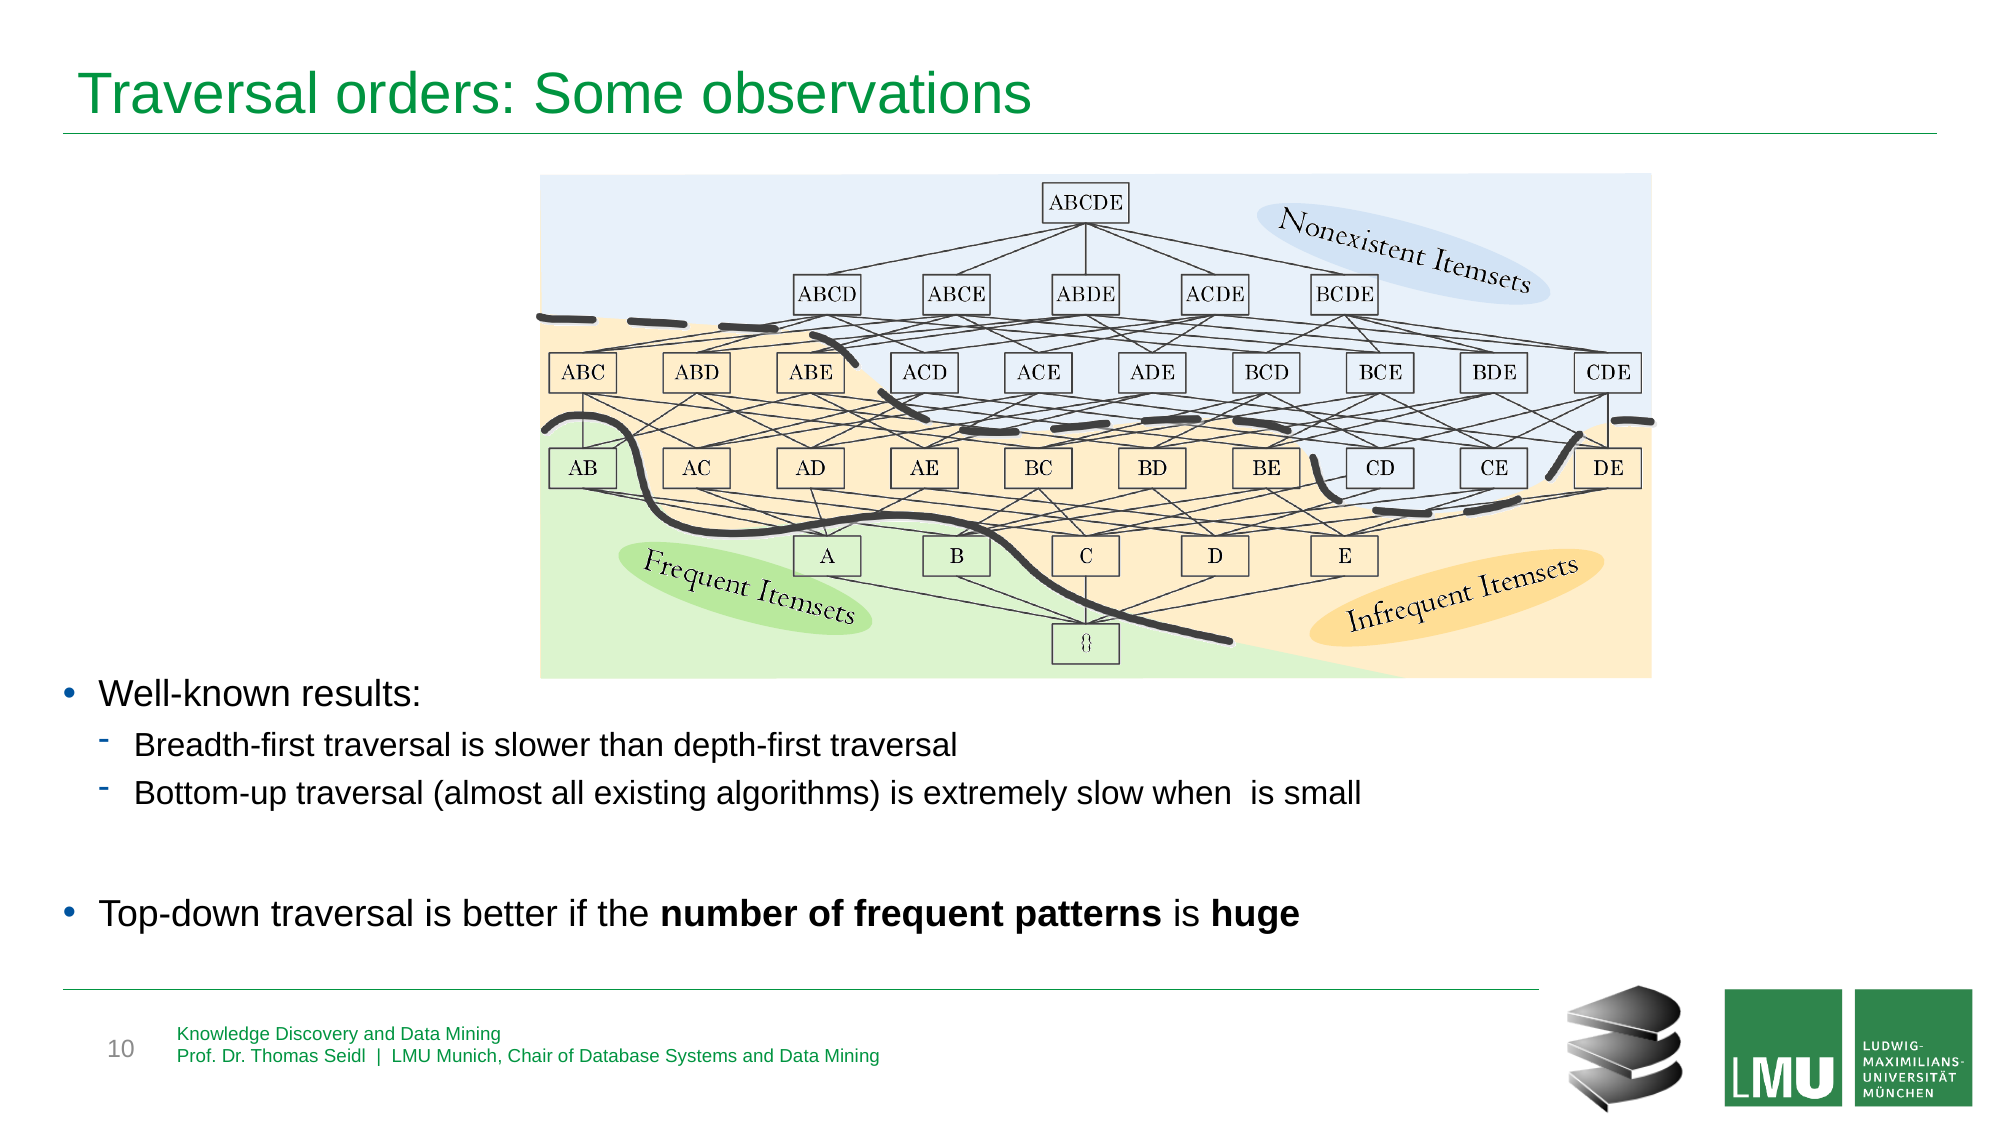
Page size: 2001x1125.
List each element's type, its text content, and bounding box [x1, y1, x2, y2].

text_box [532, 173, 1665, 679]
slide_number 448 [62, 1015, 150, 1081]
picture [1497, 925, 1985, 1119]
title Traversal orders: Some observations [62, 21, 1938, 134]
